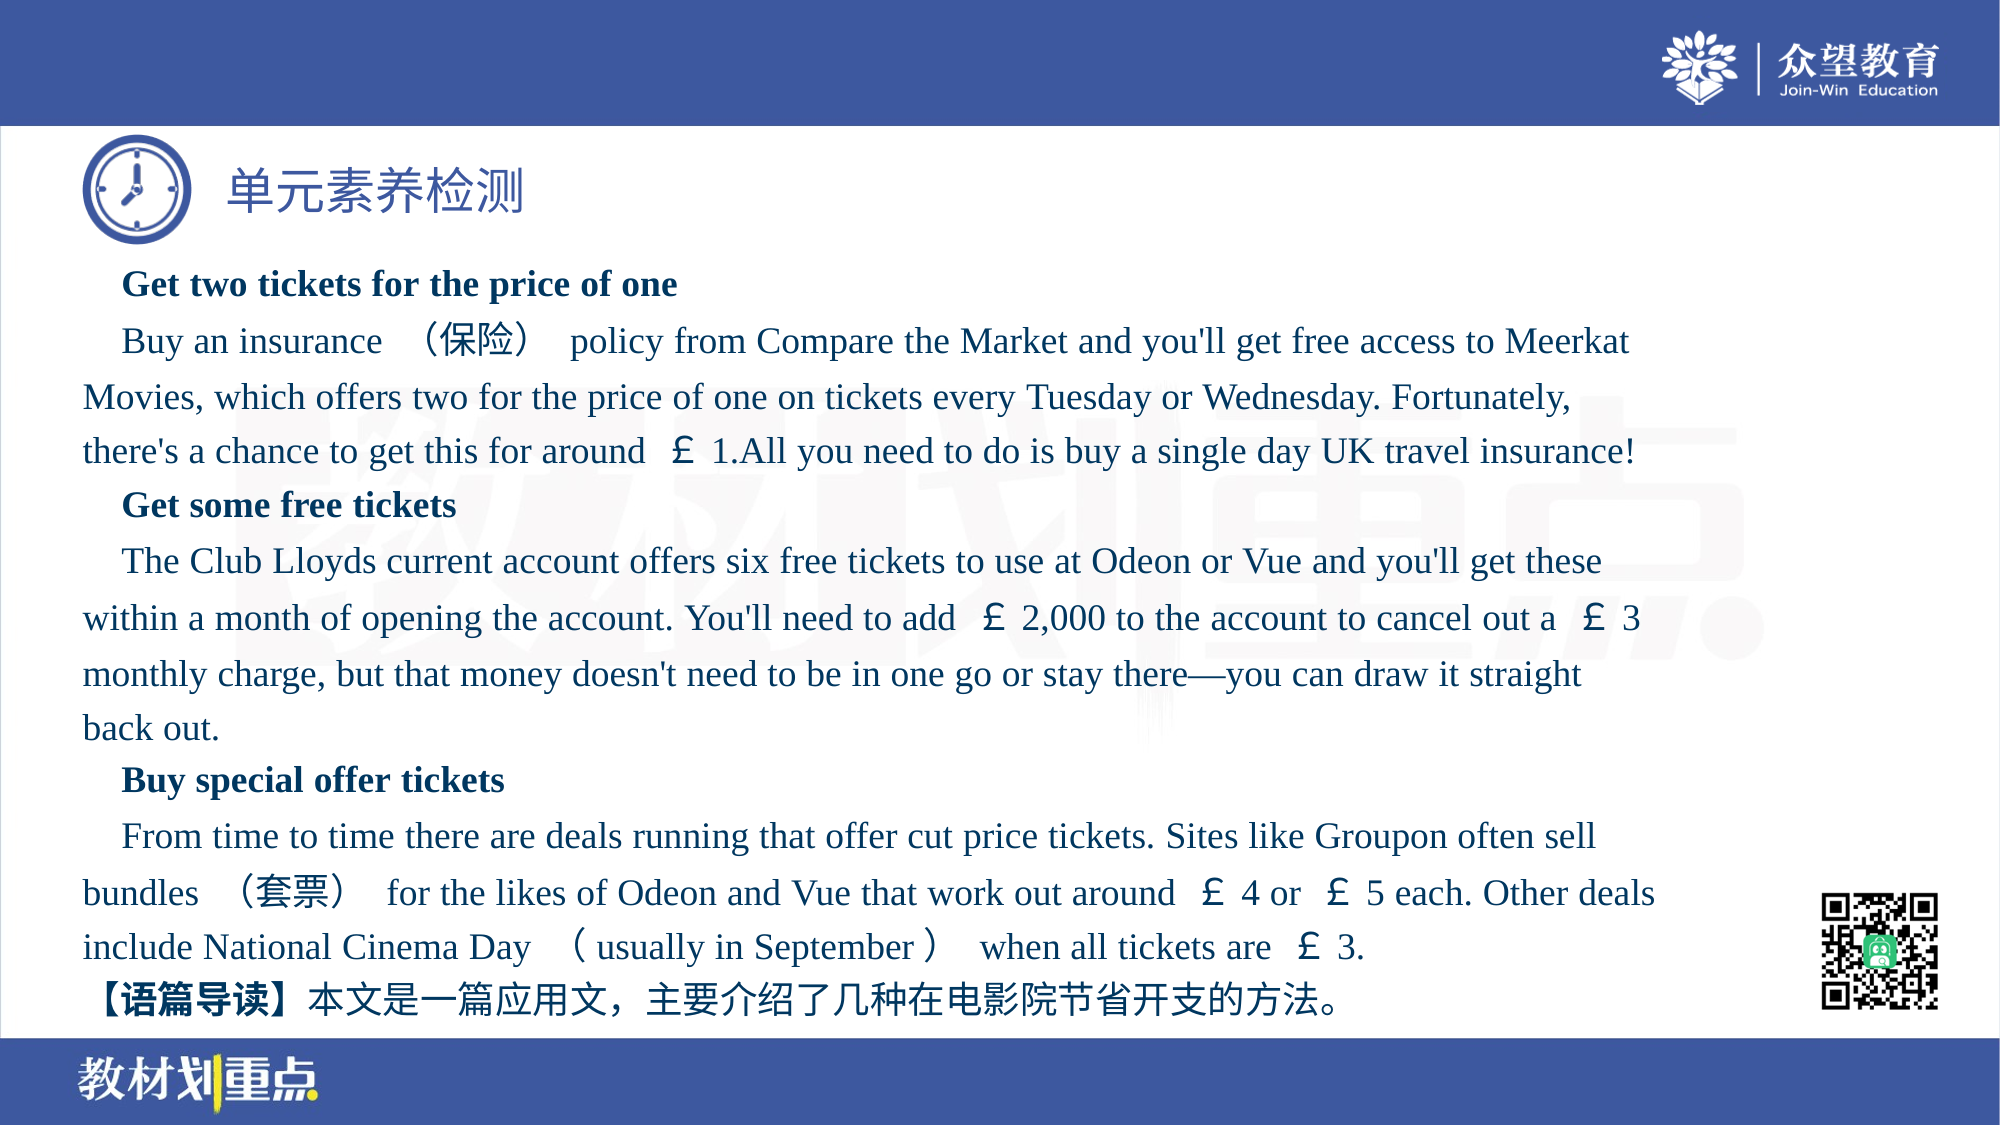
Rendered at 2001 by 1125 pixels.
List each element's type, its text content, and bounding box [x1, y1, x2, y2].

picture [0, 0, 2000, 1125]
text_box 【语篇导读】本文是一篇应用文，主要介绍了几种在电影院节省开支的方法。 [82, 966, 1817, 1017]
text_box Get some free tickets The Club Lloyds current account offers six free tickets to use at Odeon or Vue and you'll get these within a month of opening the account. You'll need to add ￡2,000 to the account to cancel out a ￡3 monthly charge, but that money doesn't need to be in one go or stay there—you can draw it straight back out. [82, 468, 1817, 743]
text_box Get two tickets for the price of one Buy an insurance （保险） policy from Compare the Market and you'll get free access to Meerkat Movies, which offers two for the price of one on tickets every Tuesday or Wednesday. Fortunately, there's a chance to get this for around ￡1.All you need to do is buy a single day UK travel insurance! [82, 248, 1817, 467]
text_box Buy special offer tickets From time to time there are deals running that offer cut price tickets. Sites like Groupon often sell bundles （套票） for the likes of Odeon and Vue that work out around ￡4 or ￡5 each. Other deals include National Cinema Day （usually in September） when all tickets are ￡3. [82, 743, 1817, 963]
